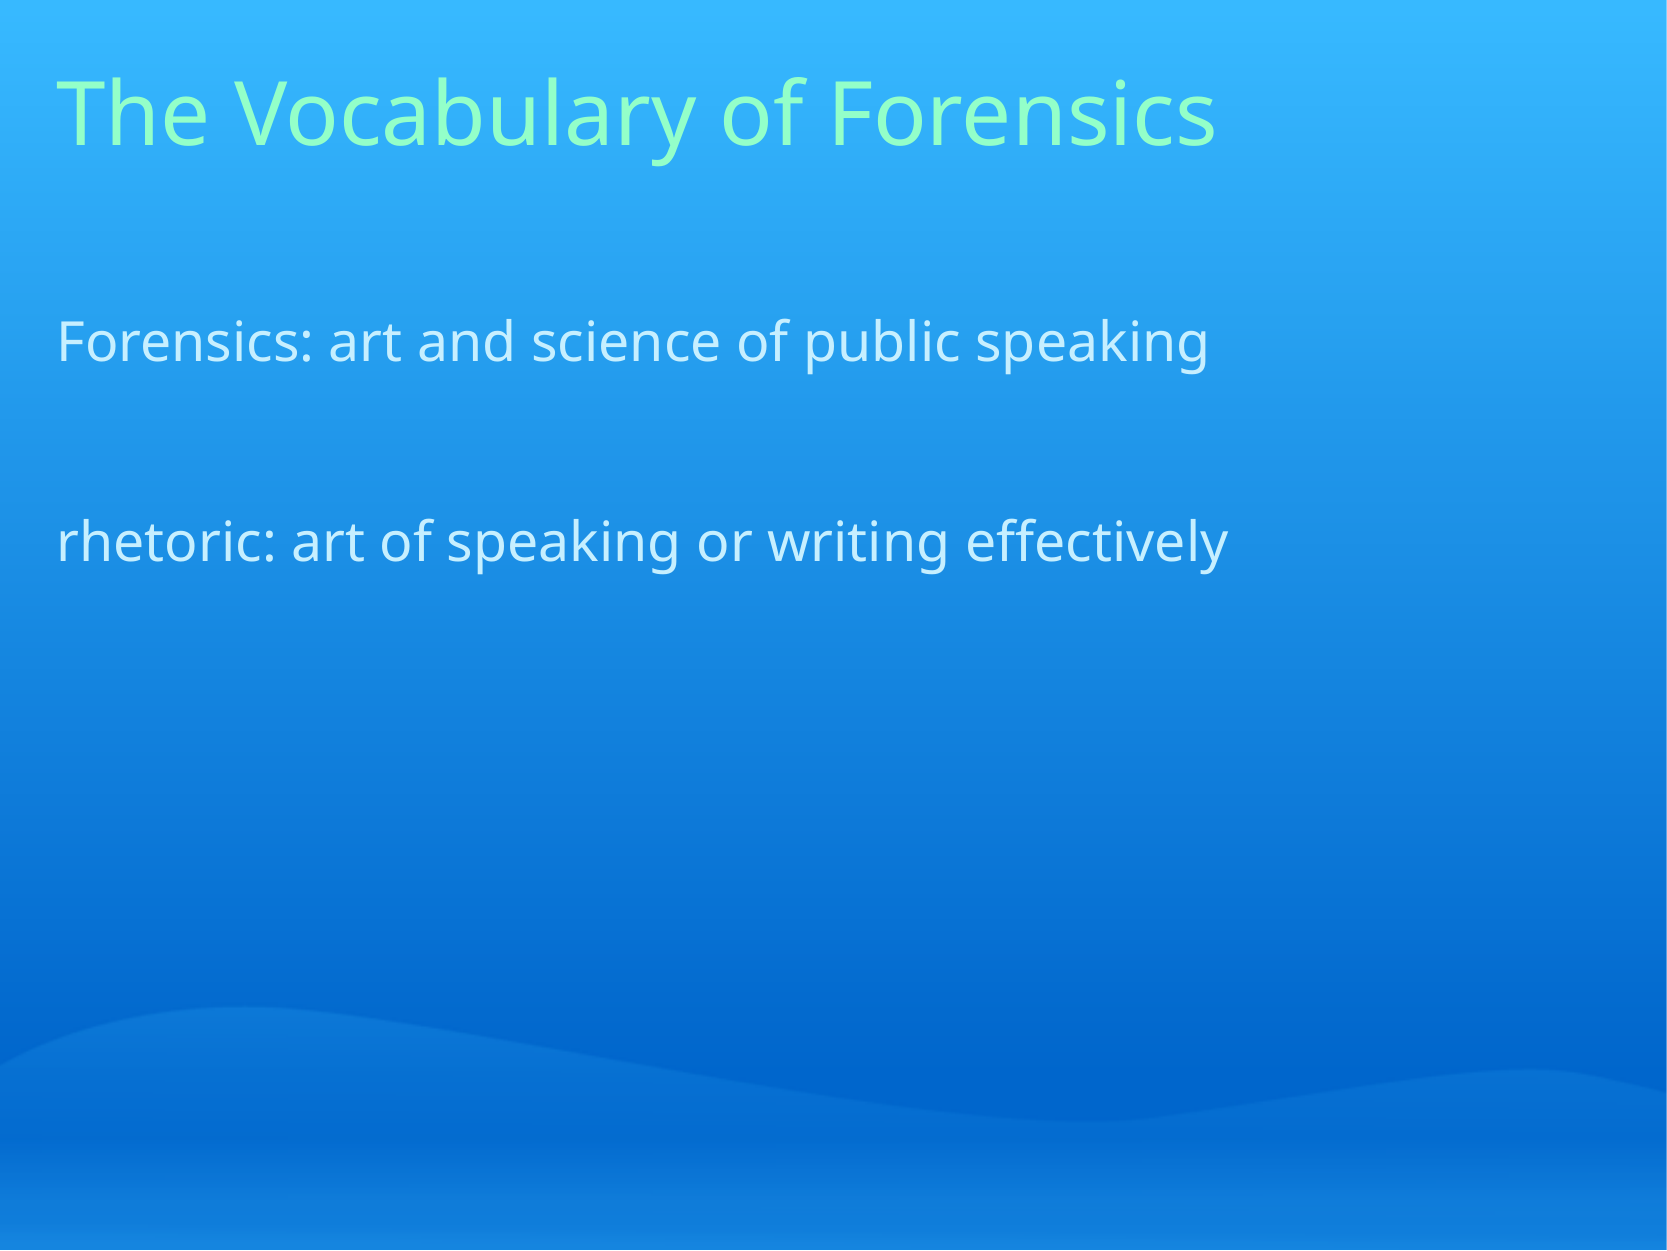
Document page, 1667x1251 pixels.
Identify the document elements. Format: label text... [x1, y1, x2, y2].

title The Vocabulary of Forensics [50, 50, 1630, 213]
picture [0, 0, 1667, 1250]
list Forensics: art and science of public speaking rhetoric: art of speaking or writing effectively [50, 300, 1630, 1213]
